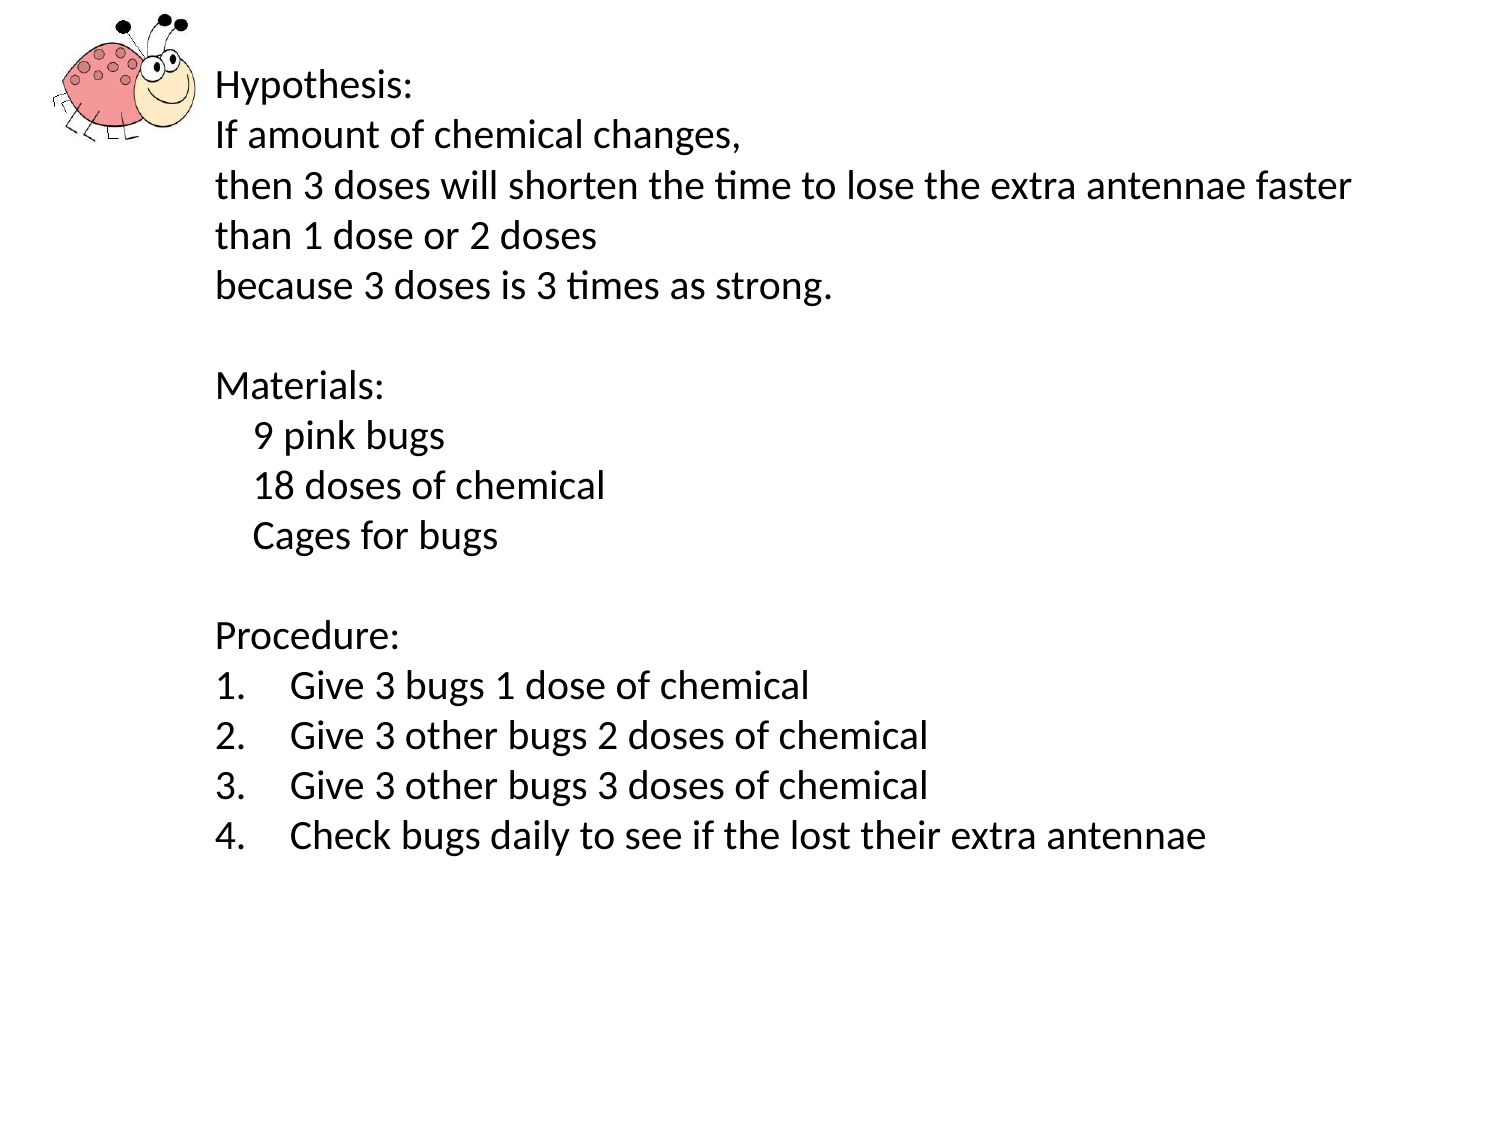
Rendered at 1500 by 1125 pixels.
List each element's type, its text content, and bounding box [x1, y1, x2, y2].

picture [49, 0, 213, 168]
text_box Hypothesis: If amount of chemical changes, then 3 doses will shorten the time to lose the extra antennae faster than 1 dose or 2 doses because 3 doses is 3 times as strong. Materials: 9 pink bugs 18 doses of chemical Cages for bugs Procedure: Give 3 bugs 1 dose of chemical Give 3 other bugs 2 doses of chemical Give 3 other bugs 3 doses of chemical Check bugs daily to see if the lost their extra antennae [199, 49, 1413, 1125]
